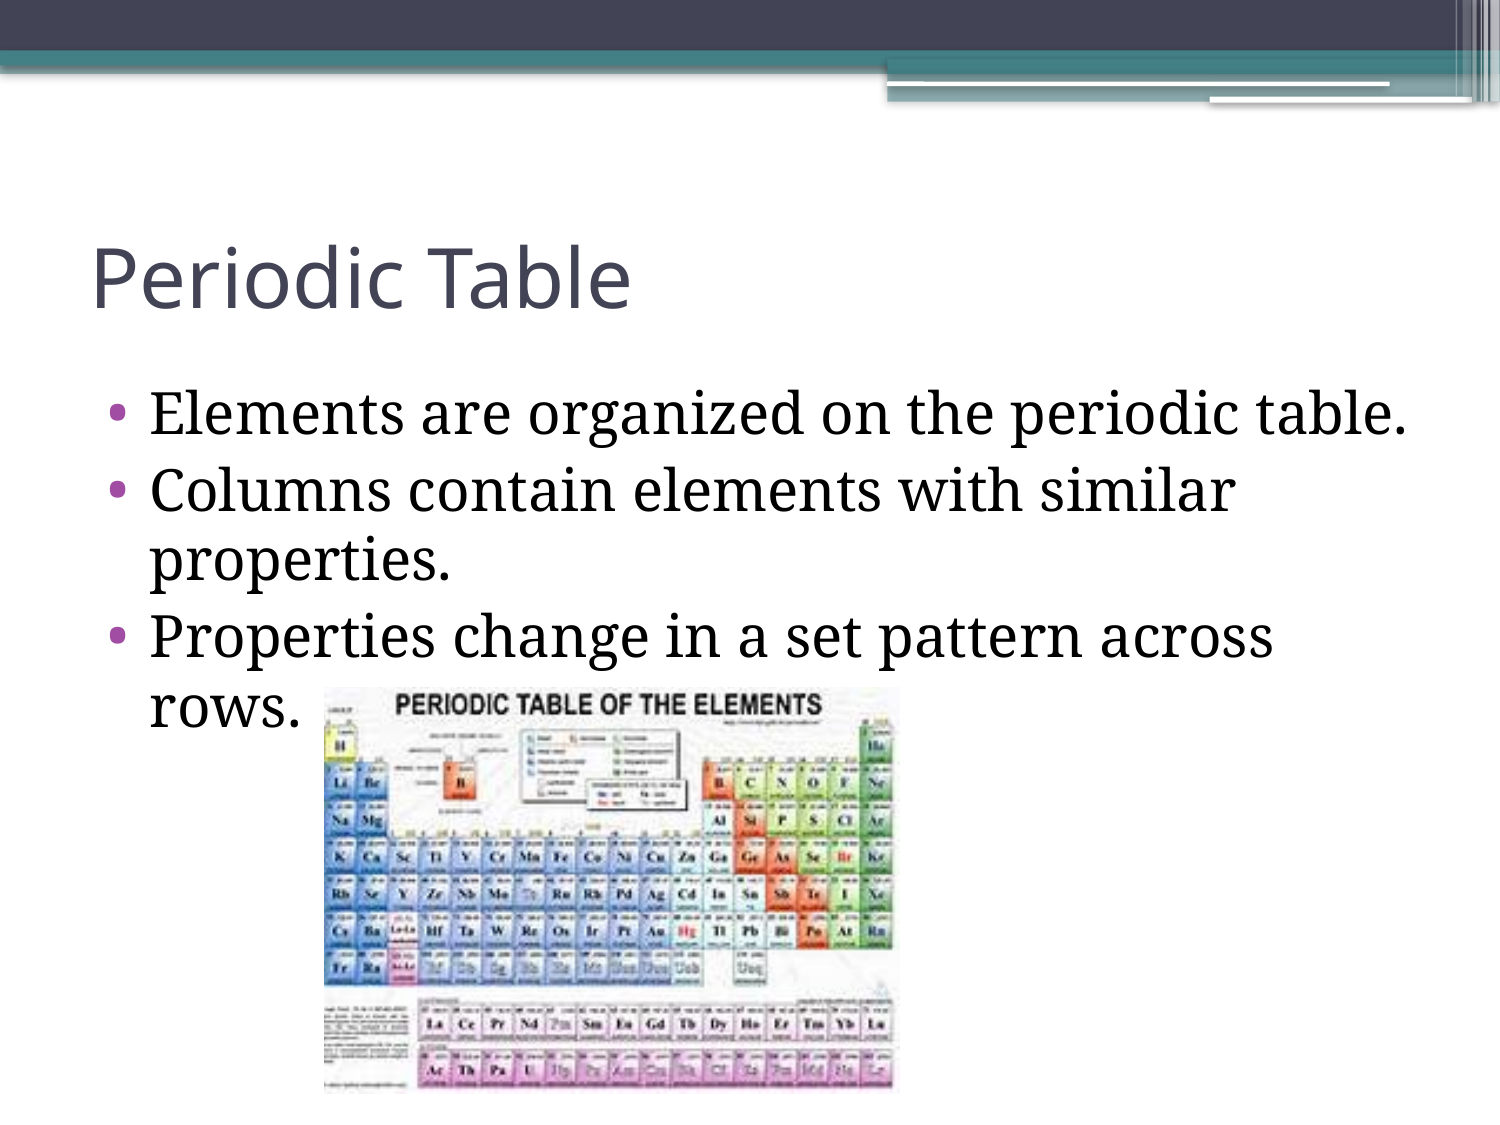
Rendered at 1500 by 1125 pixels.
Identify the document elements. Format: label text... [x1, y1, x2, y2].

list Elements are organized on the periodic table. Columns contain elements with similar properties. Properties change in a set pattern across rows. [75, 368, 1425, 713]
title Periodic Table [75, 187, 1425, 363]
picture [324, 687, 901, 1094]
